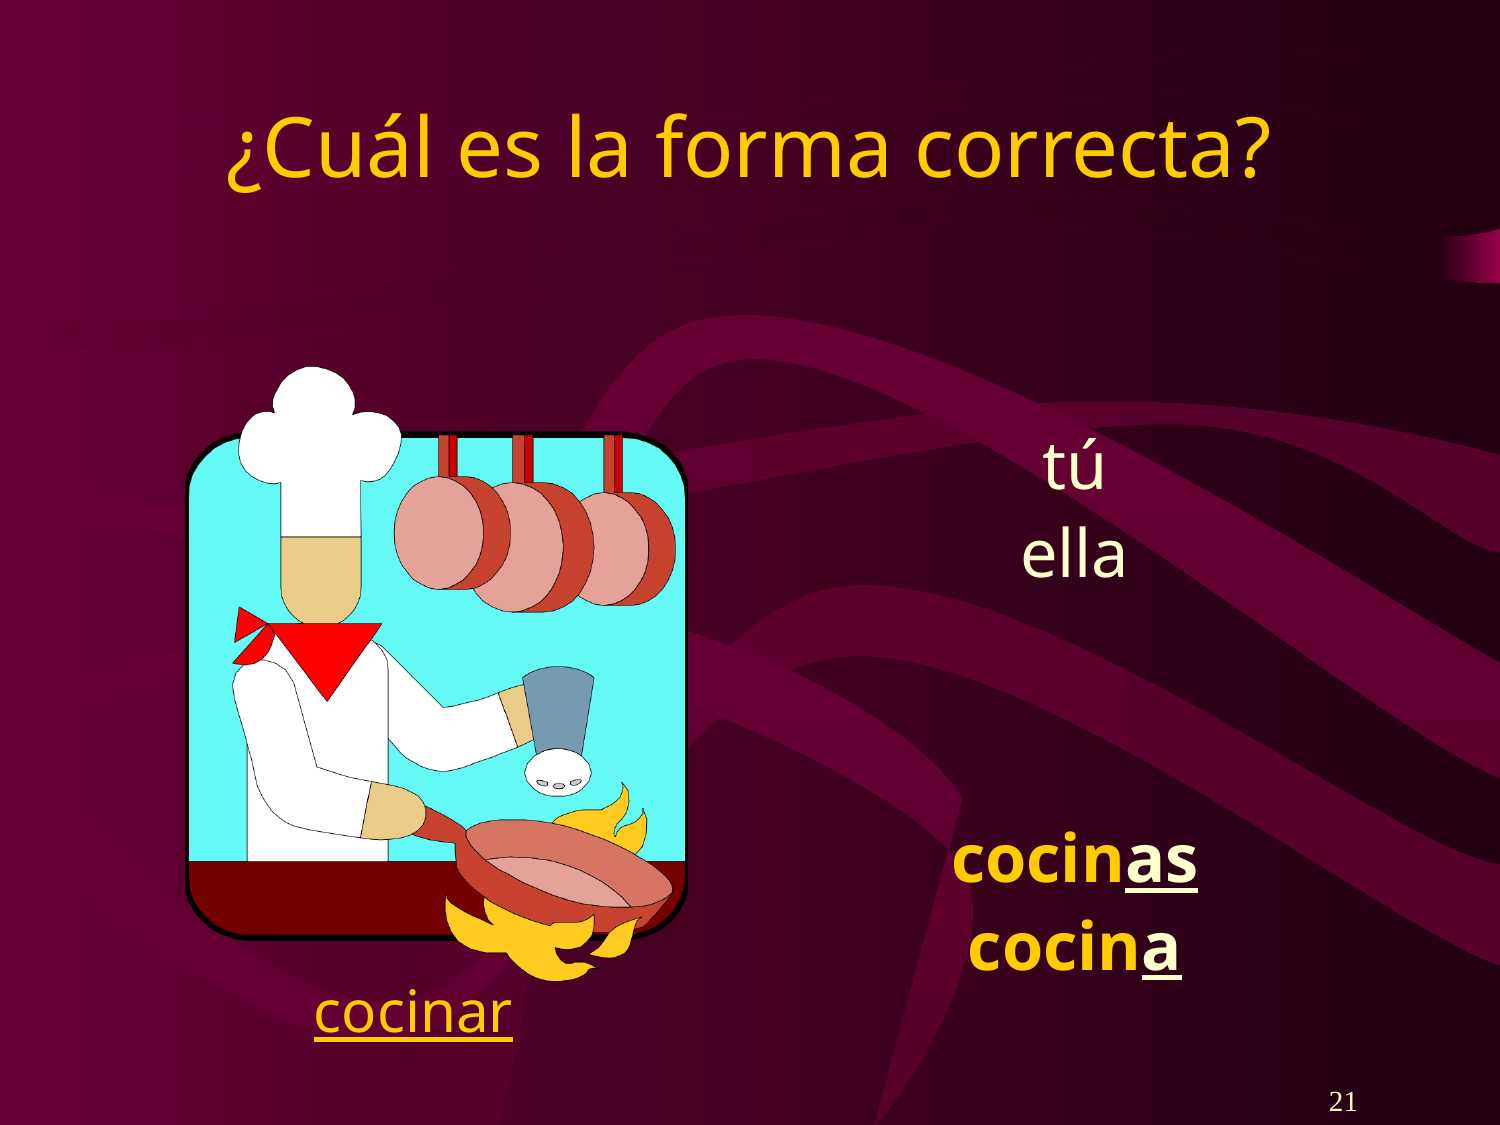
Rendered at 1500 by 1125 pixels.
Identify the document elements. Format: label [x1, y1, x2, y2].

picture [185, 362, 688, 988]
text_box [0, 0, 1500, 1125]
